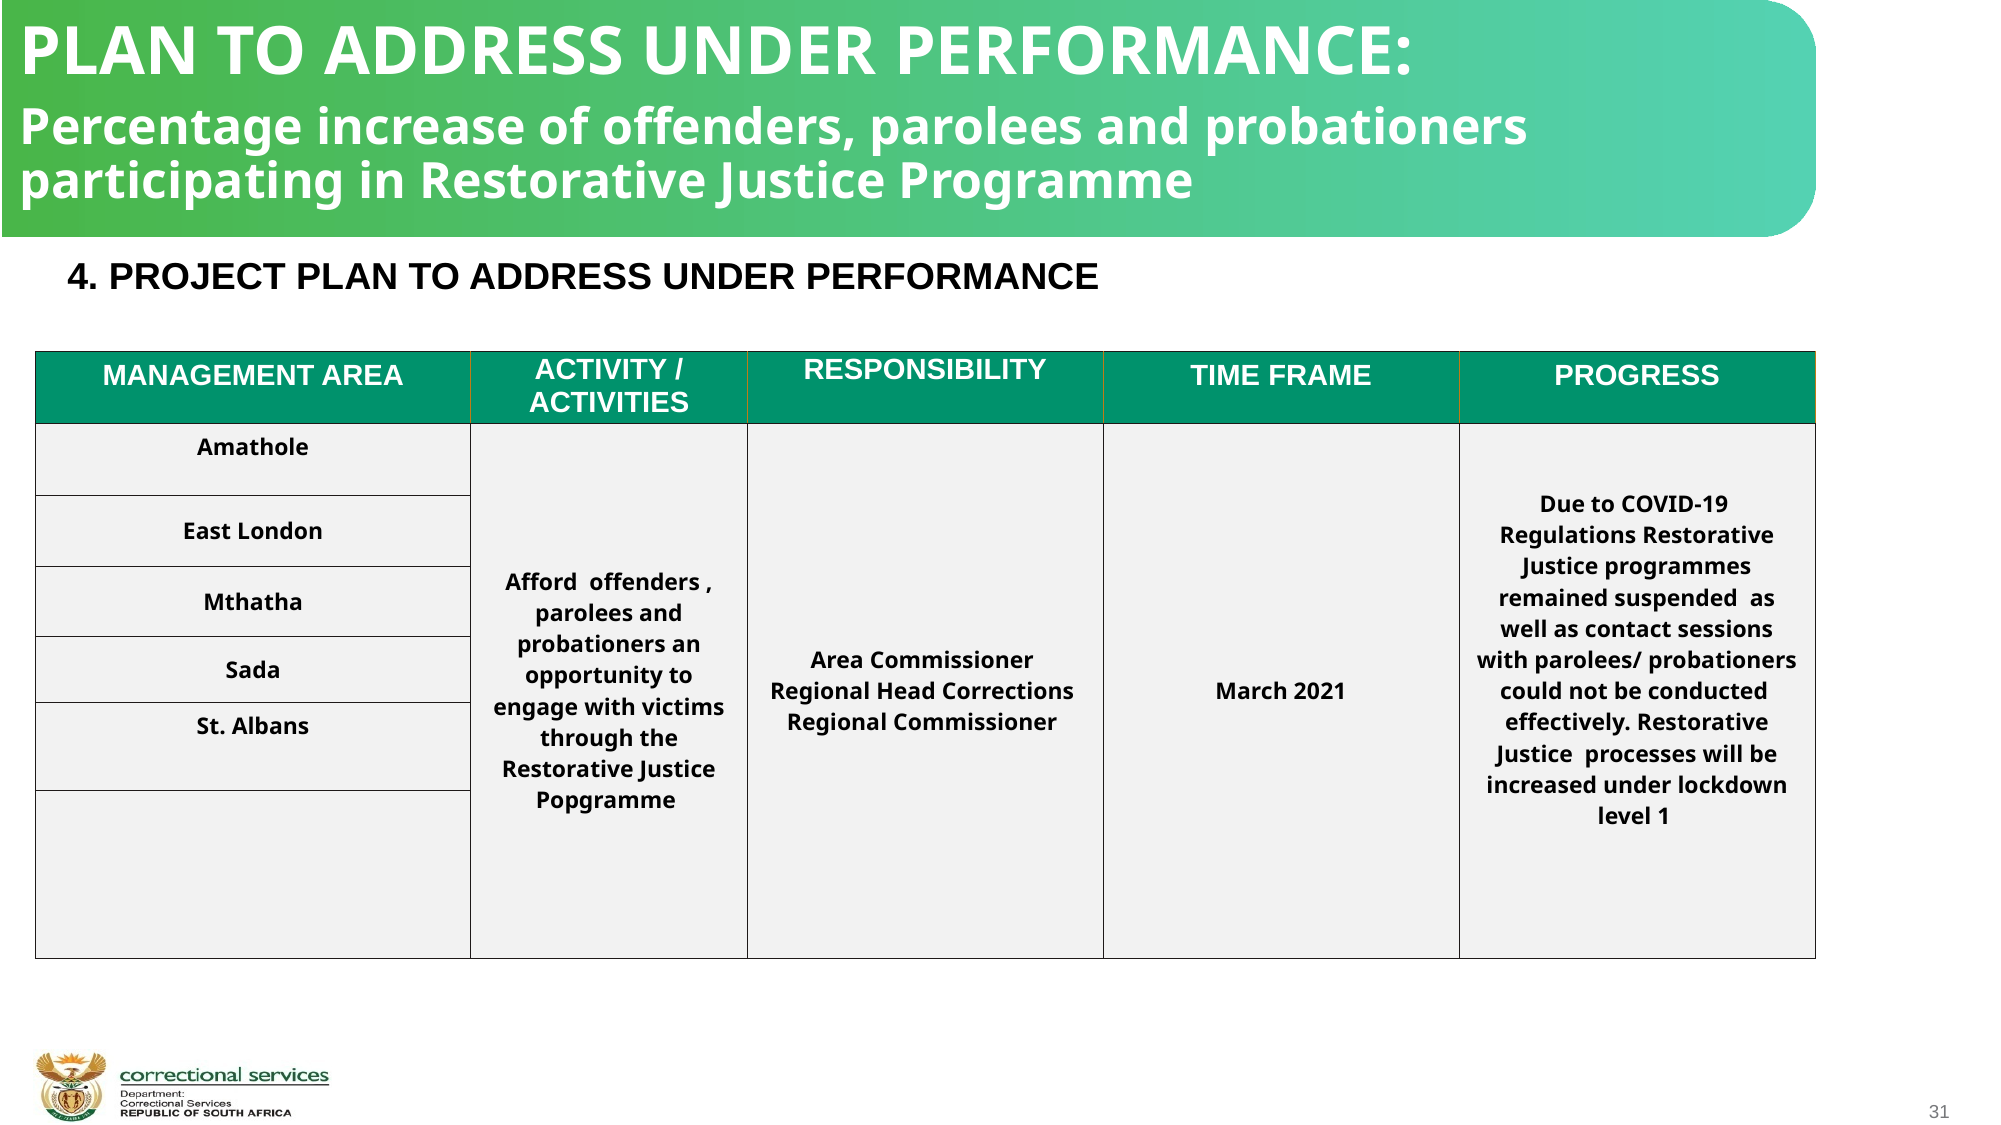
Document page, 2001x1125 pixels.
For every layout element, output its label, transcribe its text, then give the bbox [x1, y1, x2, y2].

text_box 4. PROJECT PLAN TO ADDRESS UNDER PERFORMANCE [0, 244, 1500, 304]
table_cell Sada [36, 637, 470, 702]
table_header MANAGEMENT AREA [36, 352, 470, 423]
table_cell Mthatha [36, 567, 470, 636]
table_header TIME FRAME [1104, 352, 1459, 423]
table_cell March 2021 [1104, 424, 1459, 958]
table_header PROGRESS [1460, 352, 1815, 423]
table_cell East London [36, 496, 470, 566]
table_cell Afford offenders , parolees and probationers an opportunity to engage with victims through the Restorative Justice Popgramme [471, 424, 747, 958]
table_cell Amathole [36, 424, 470, 495]
table_cell St. Albans [36, 703, 470, 790]
text_box PLAN TO ADDRESS UNDER PERFORMANCE: Percentage increase of offenders, parolees and probationers participating in Restorative Justice Programme [4, 9, 1803, 96]
picture [33, 1049, 332, 1123]
table_cell [36, 791, 470, 958]
text_box [2, 0, 1816, 237]
table_header RESPONSIBILITY [748, 352, 1103, 423]
table_cell Due to COVID-19 Regulations Restorative Justice programmes remained suspended as well as contact sessions with parolees/ probationers could not be conducted effectively. Restorative Justice processes will be increased under lockdown level 1 [1460, 424, 1815, 958]
table_header ACTIVITY / ACTIVITIES [471, 352, 747, 423]
table_cell Area Commissioner Regional Head Corrections Regional Commissioner [748, 424, 1103, 958]
